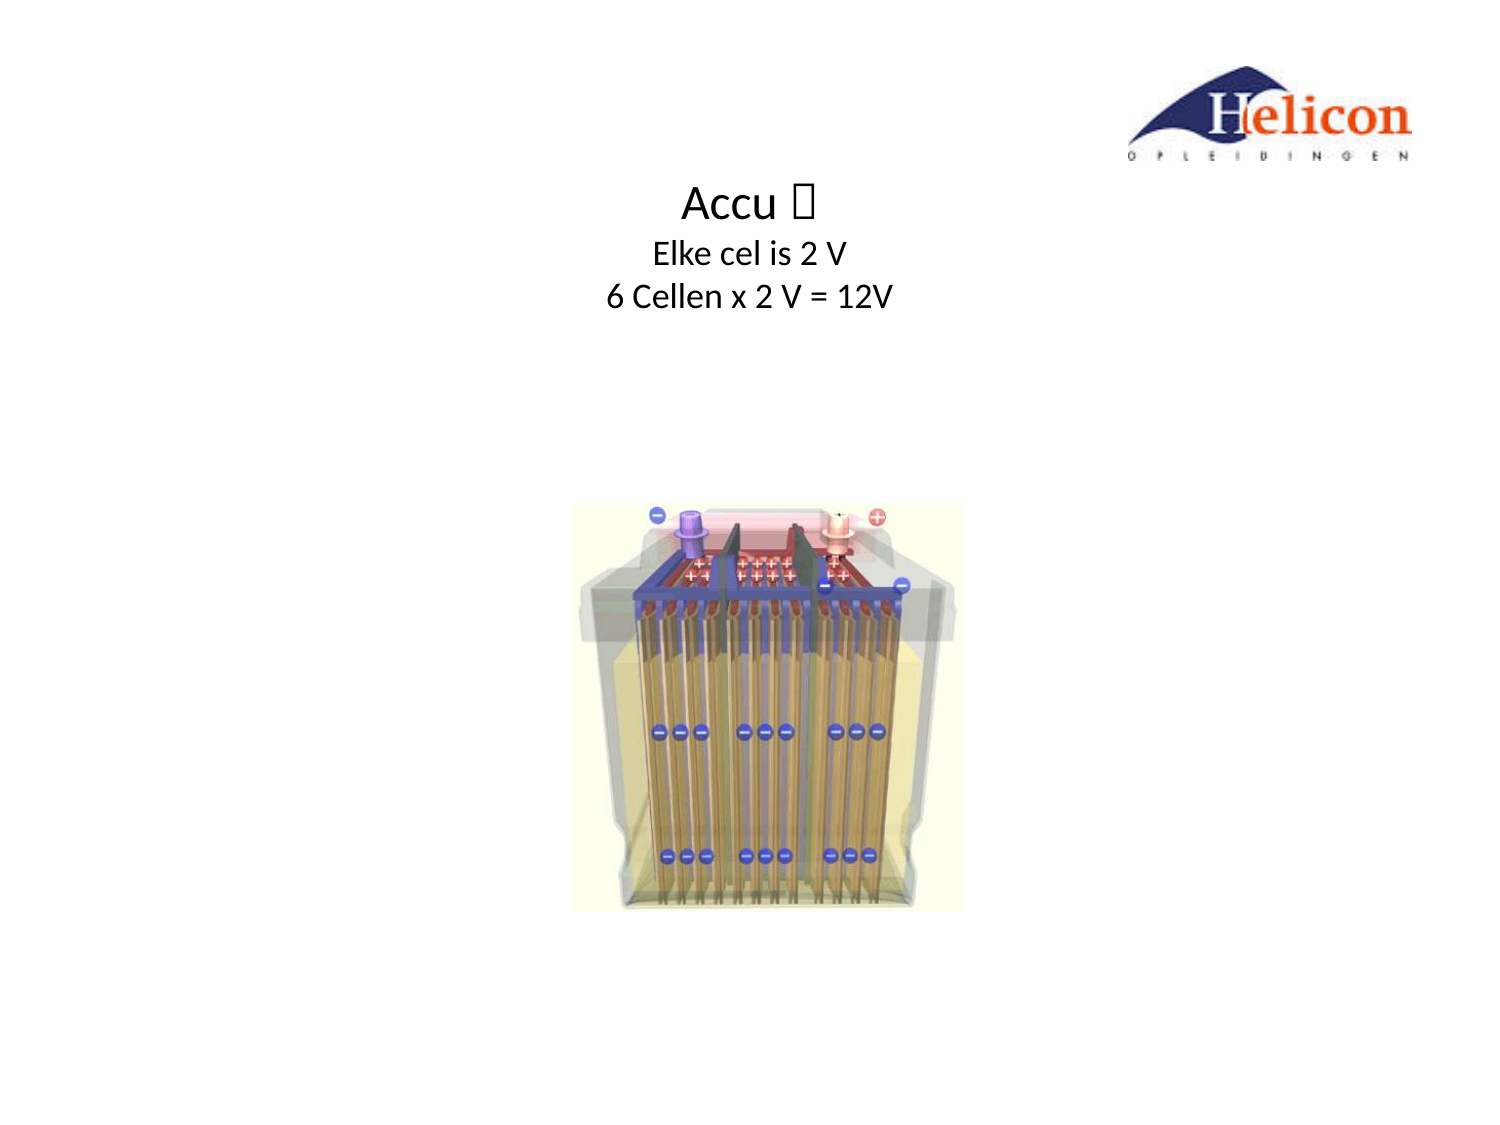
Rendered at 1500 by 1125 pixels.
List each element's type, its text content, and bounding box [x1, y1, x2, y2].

picture [1127, 66, 1412, 162]
title Accu  Elke cel is 2 V 6 Cellen x 2 V = 12V [75, 160, 1425, 445]
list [572, 503, 963, 912]
